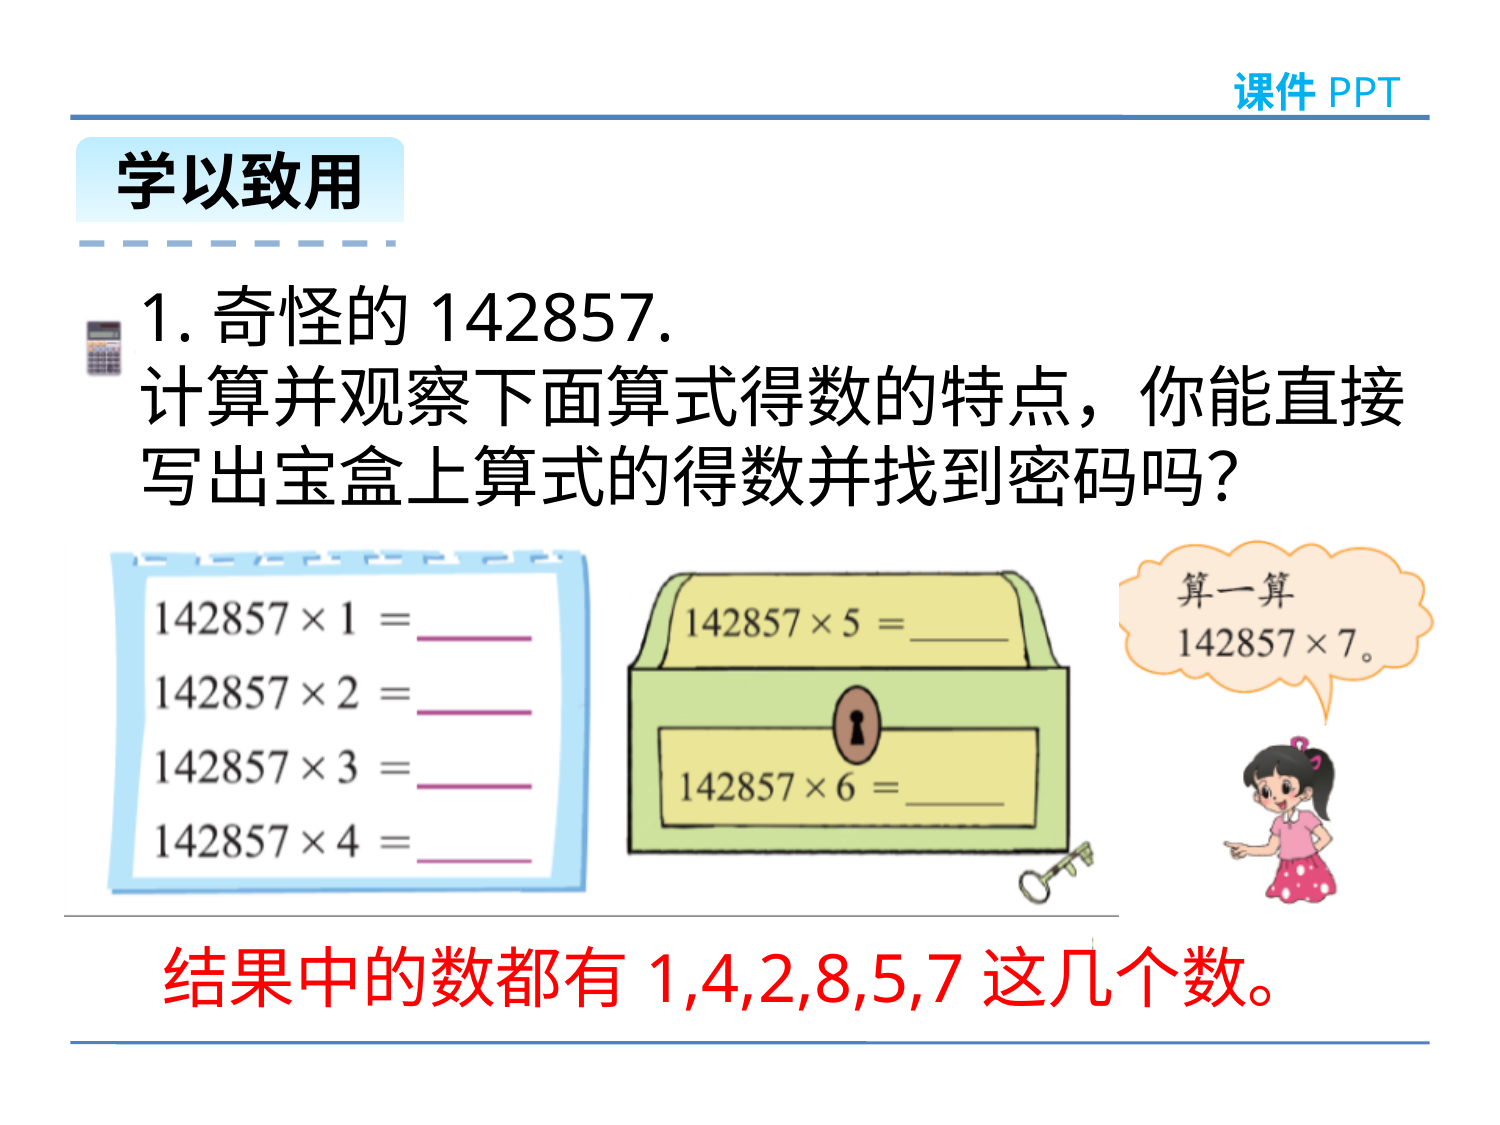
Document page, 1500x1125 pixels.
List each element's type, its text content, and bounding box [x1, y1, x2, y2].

text_box 结果中的数都有1,4,2,8,5,7这几个数。 [147, 928, 1338, 1024]
picture [76, 314, 136, 409]
text_box 课件PPT [1218, 58, 1418, 124]
text_box 1.奇怪的142857. 计算并观察下面算式得数的特点，你能直接写出宝盒上算式的得数并找到密码吗？ [123, 267, 1428, 522]
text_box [76, 136, 405, 244]
picture [64, 515, 1448, 1003]
